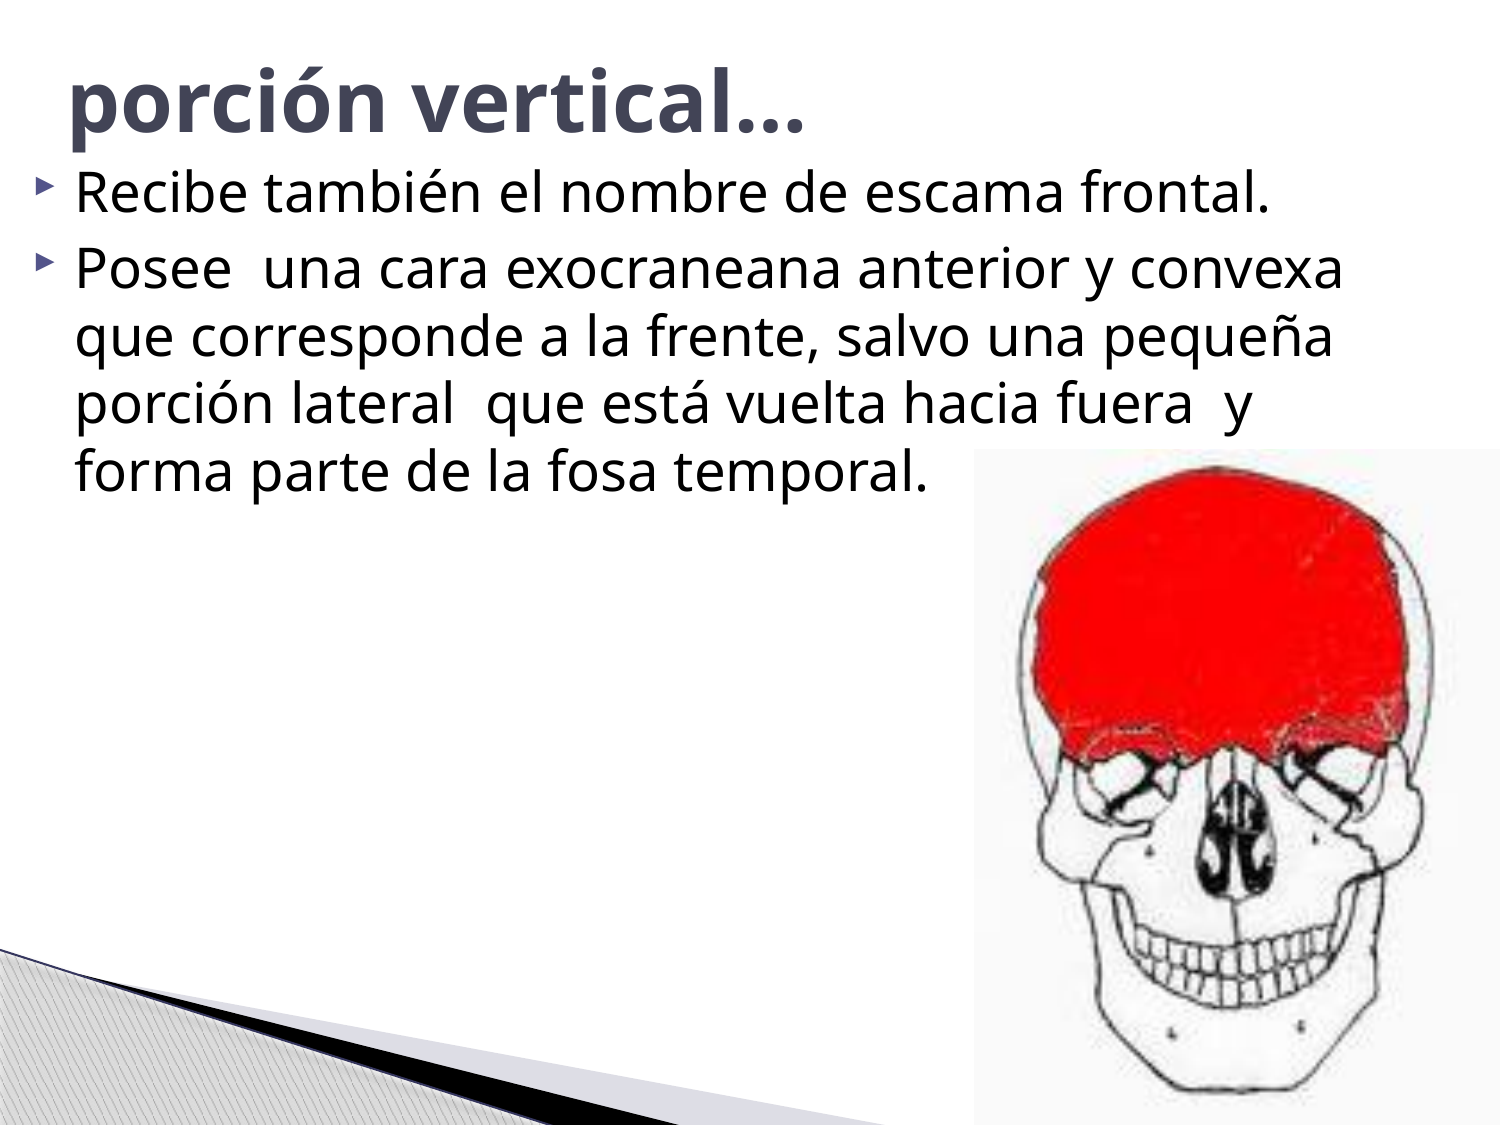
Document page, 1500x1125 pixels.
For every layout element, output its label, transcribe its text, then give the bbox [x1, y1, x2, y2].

list Recibe también el nombre de escama frontal. Posee una cara exocraneana anterior y convexa que corresponde a la frente, salvo una pequeña porción lateral que está vuelta hacia fuera y forma parte de la fosa temporal. [0, 149, 1425, 986]
title porción vertical… [29, 0, 1377, 197]
picture [974, 448, 1500, 1125]
